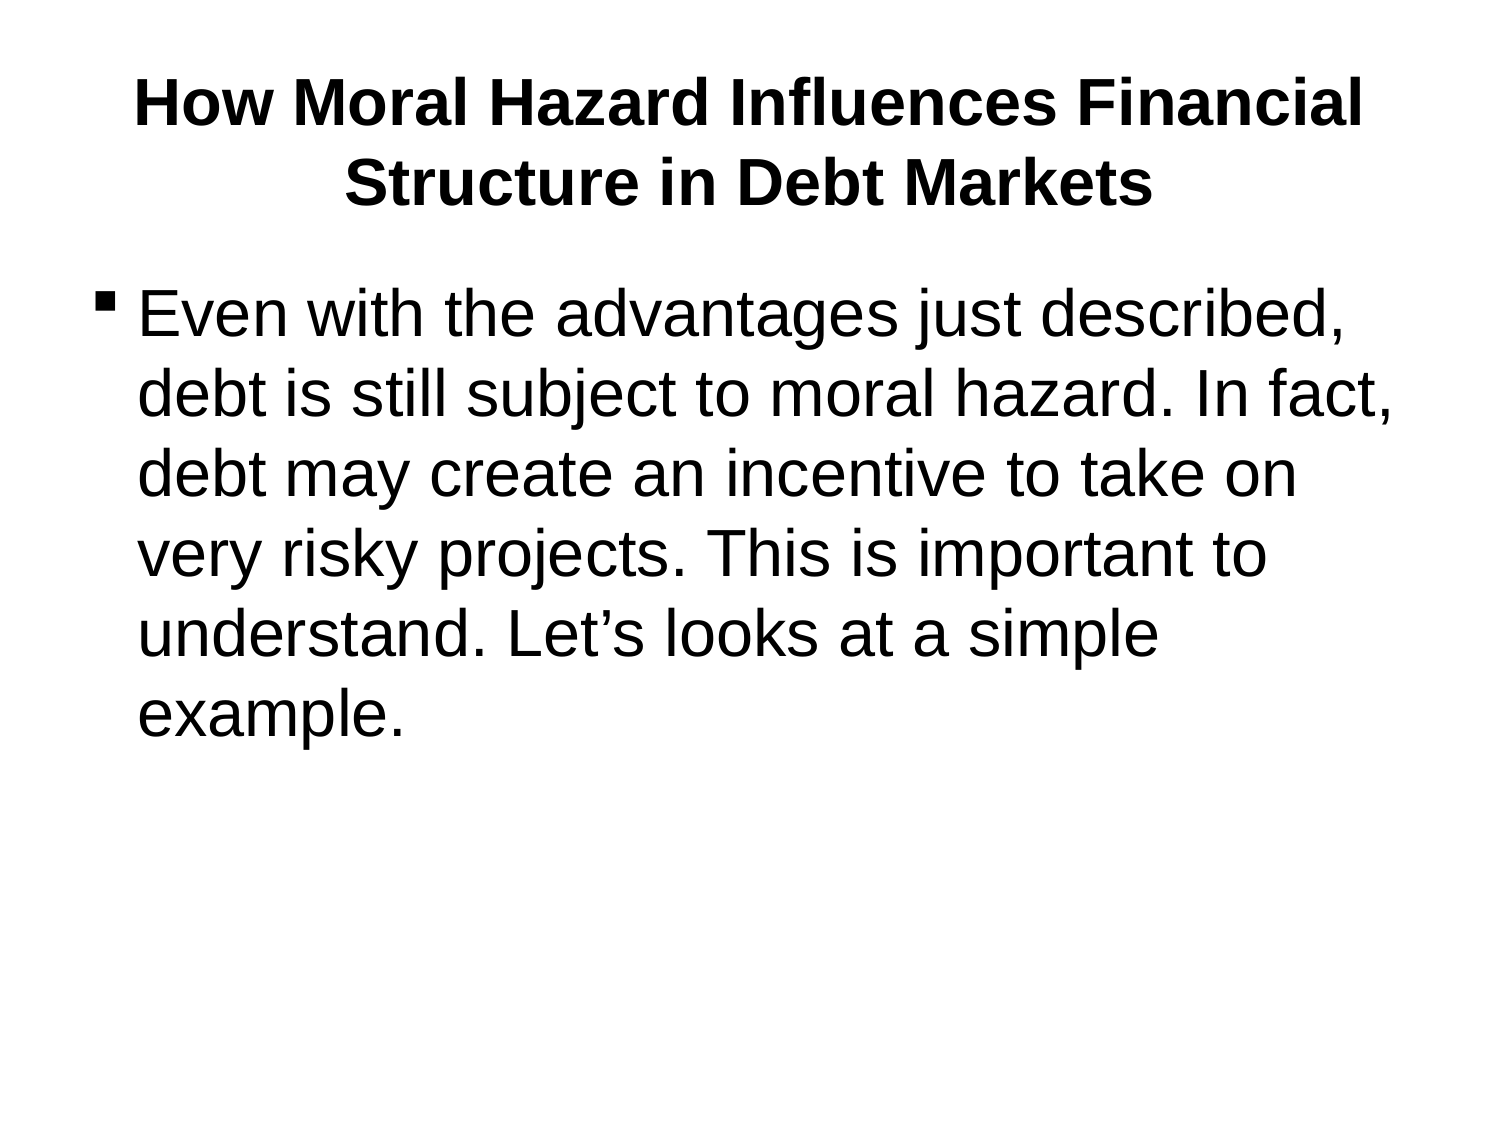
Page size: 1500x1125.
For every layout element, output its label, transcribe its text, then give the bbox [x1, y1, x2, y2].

list Even with the advantages just described, debt is still subject to moral hazard. In fact, debt may create an incentive to take on very risky projects. This is important to understand. Let’s looks at a simple example. [75, 262, 1425, 1005]
title How Moral Hazard Influences Financial Structure in Debt Markets [75, 45, 1425, 233]
